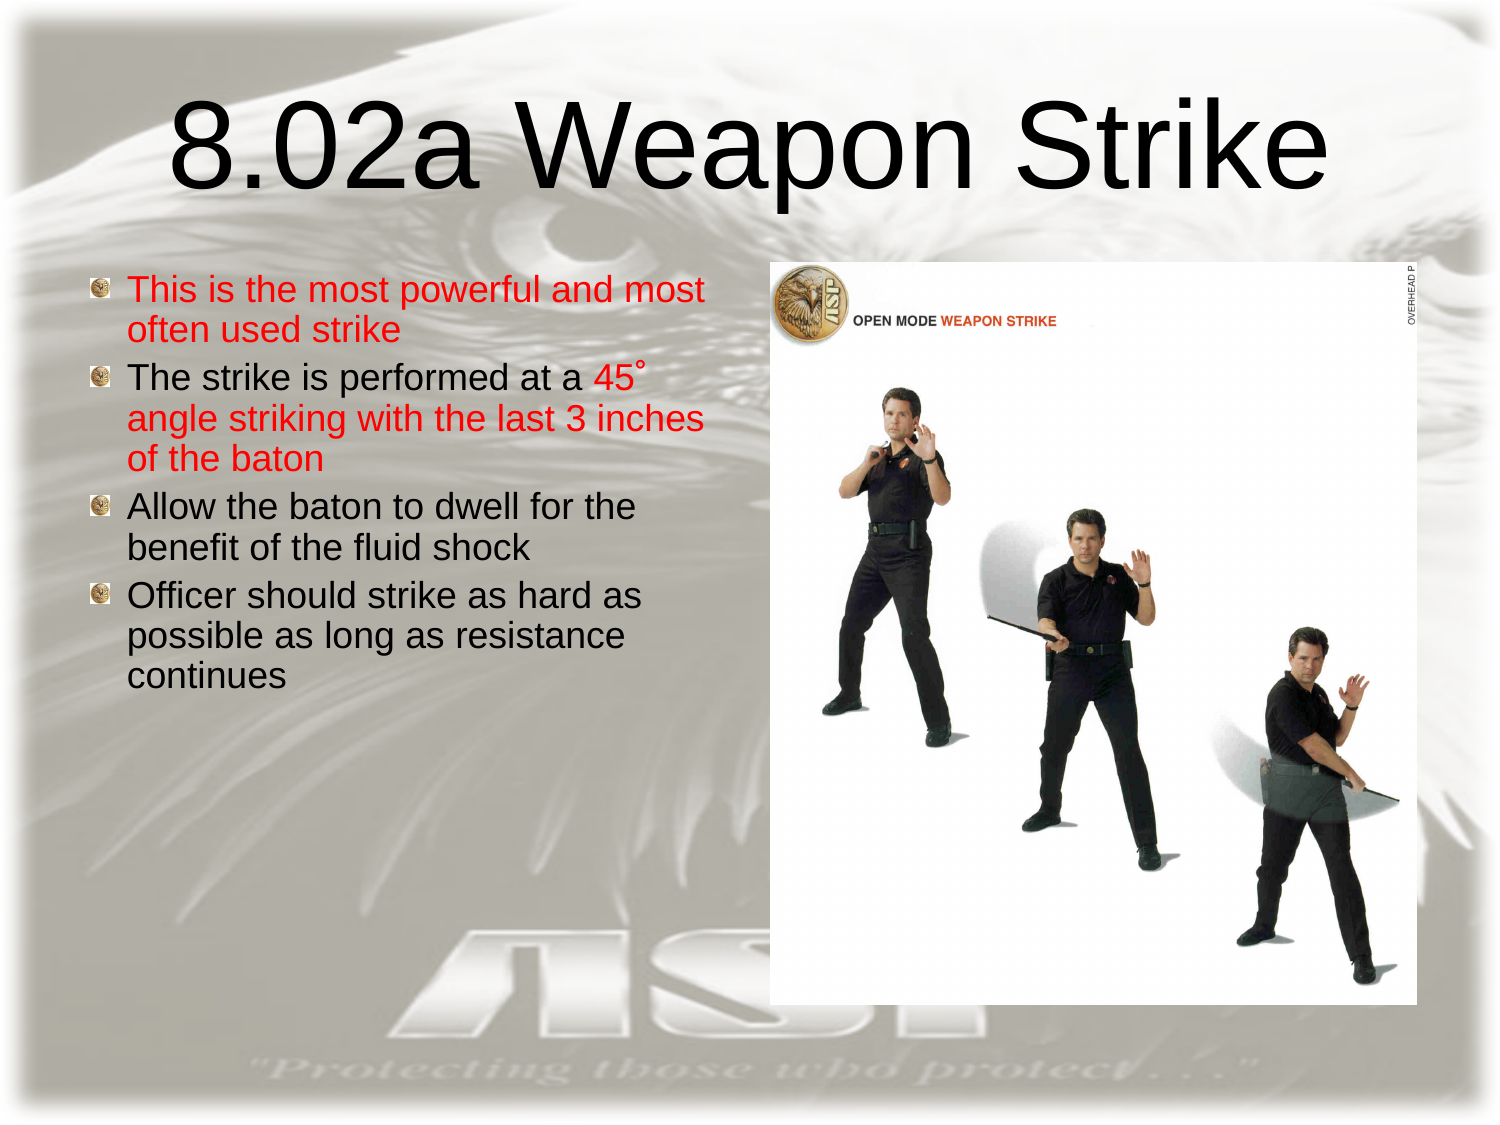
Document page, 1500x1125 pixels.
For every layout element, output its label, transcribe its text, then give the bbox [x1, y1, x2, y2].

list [770, 262, 1417, 1006]
list This is the most powerful and most often used strike The strike is performed at a 45˚ angle striking with the last 3 inches of the baton Allow the baton to dwell for the benefit of the fluid shock Officer should strike as hard as possible as long as resistance continues [75, 262, 738, 1005]
picture [90, 583, 110, 604]
picture [90, 278, 110, 298]
picture [90, 495, 110, 516]
title 8.02a Weapon Strike [75, 45, 1425, 233]
picture [90, 366, 110, 387]
